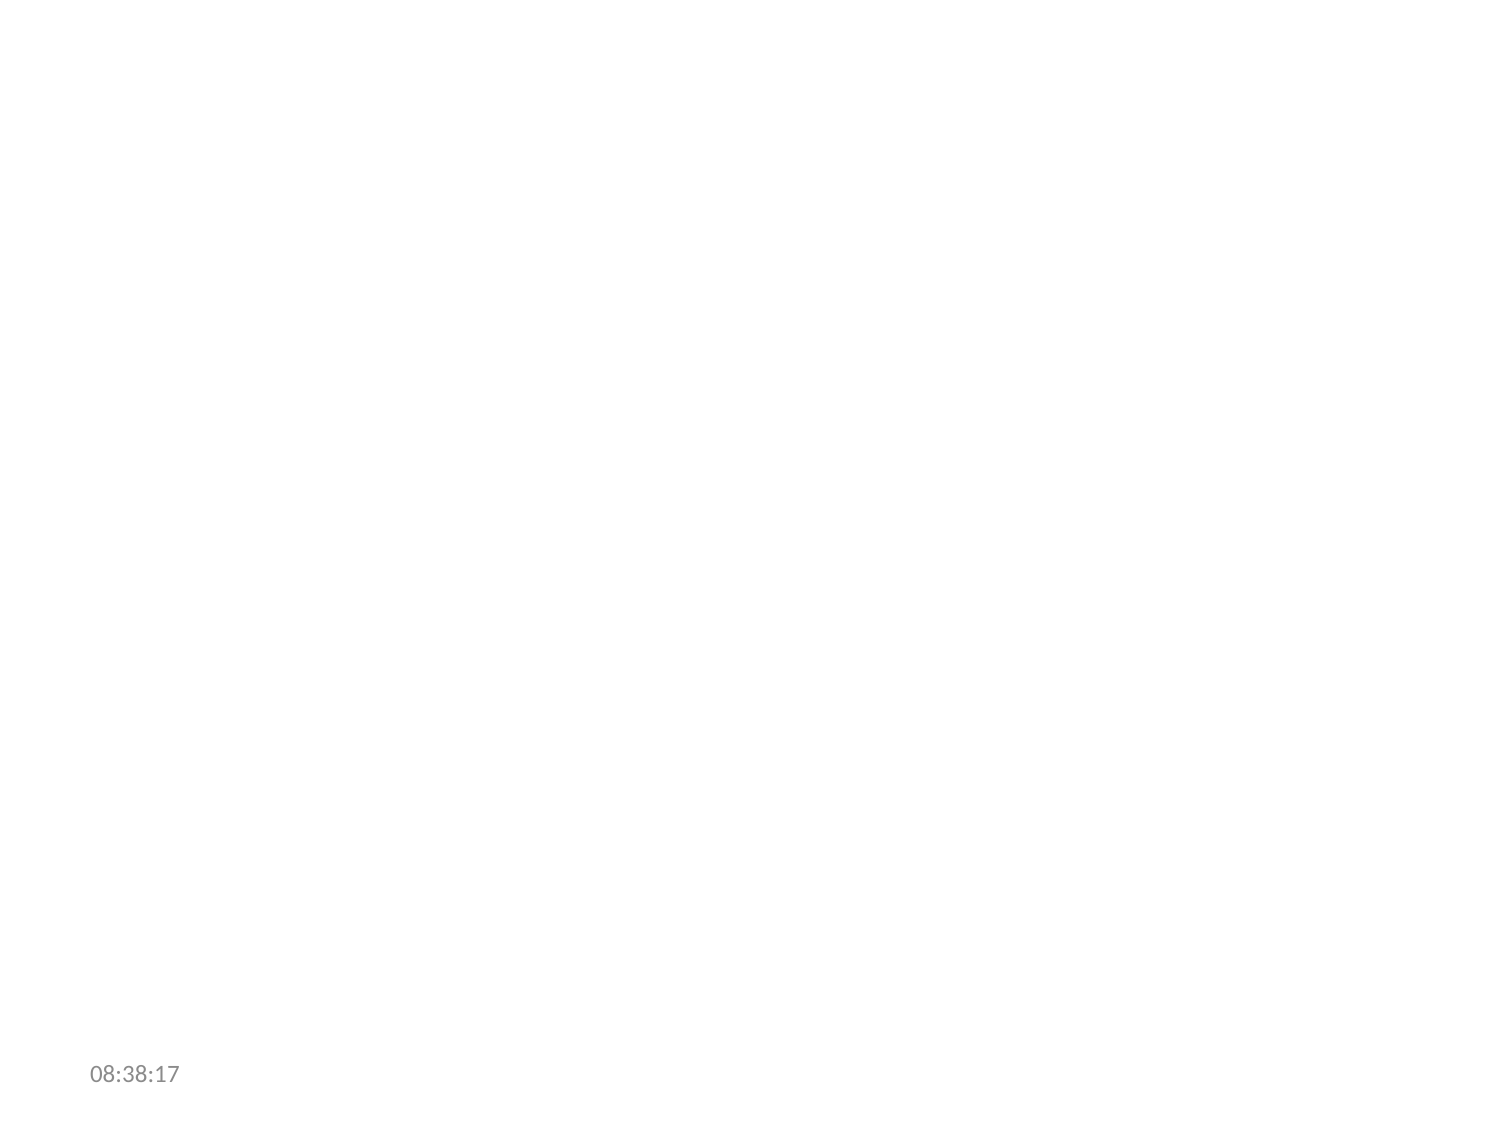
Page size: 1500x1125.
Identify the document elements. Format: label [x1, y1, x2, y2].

slide_number [75, 1042, 425, 1103]
